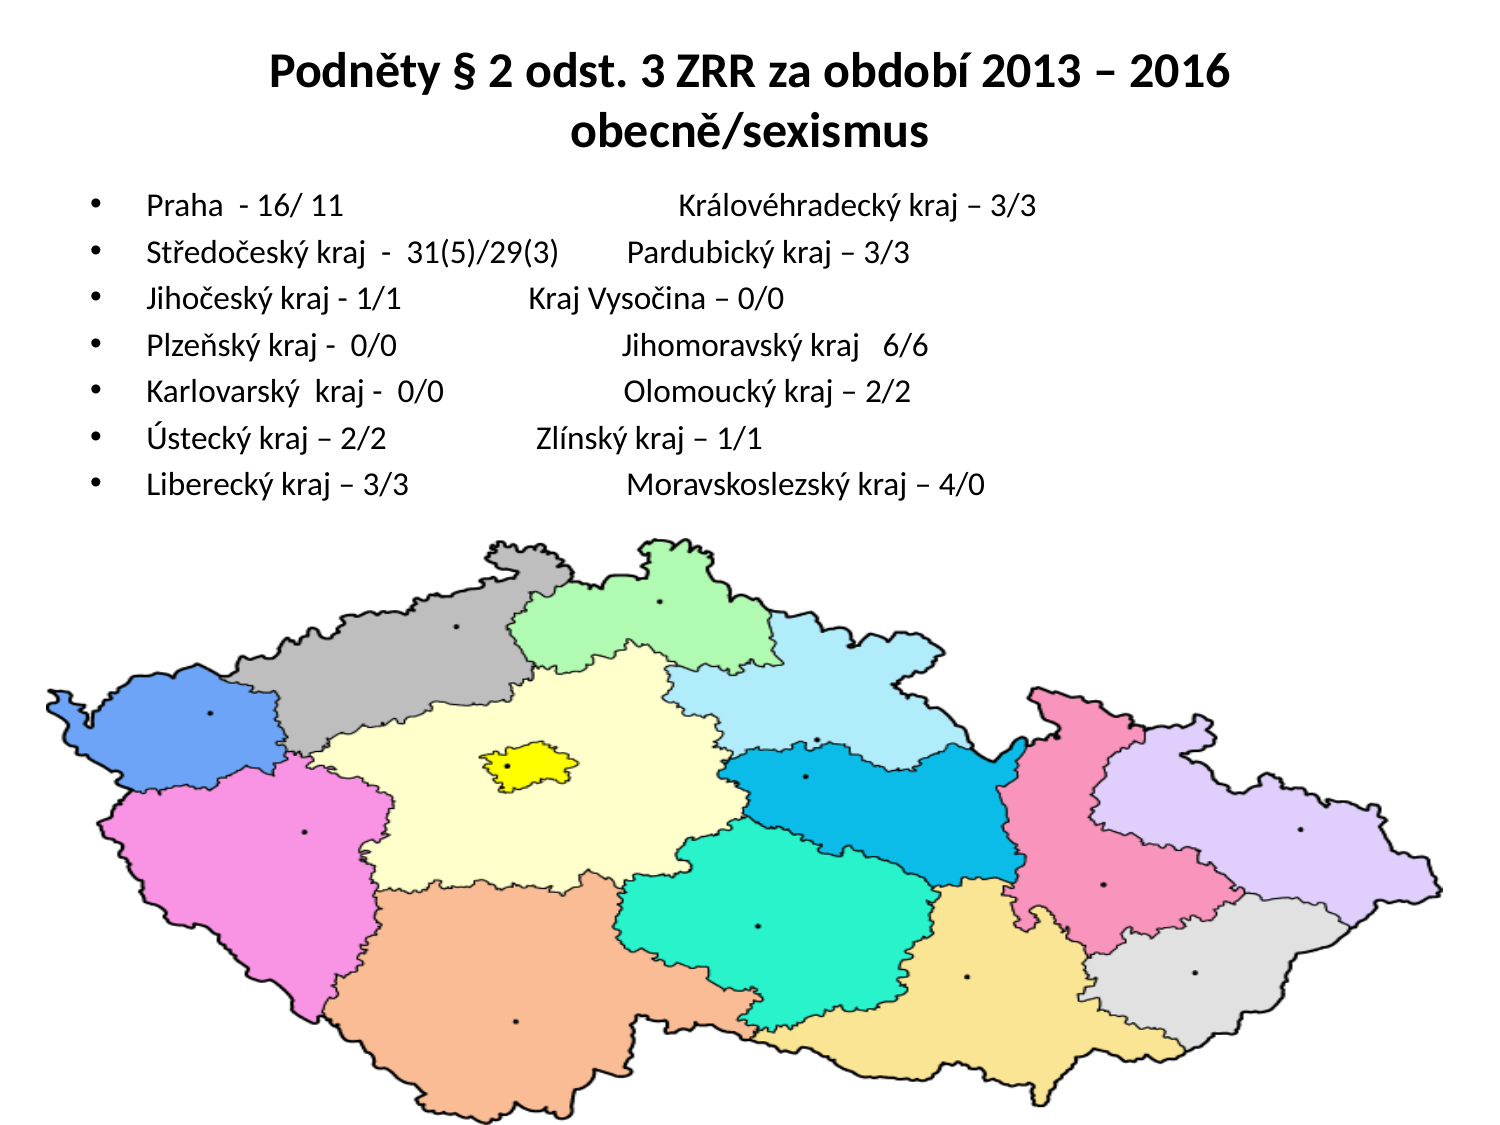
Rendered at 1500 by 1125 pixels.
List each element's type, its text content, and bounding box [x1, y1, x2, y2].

title Podněty § 2 odst. 3 ZRR za období 2013 – 2016 obecně/sexismus [75, 45, 1425, 175]
list Praha - 16/ 11 Královéhradecký kraj – 3/3 Středočeský kraj - 31(5)/29(3) Pardubický kraj – 3/3 Jihočeský kraj - 1/1 Kraj Vysočina – 0/0 Plzeňský kraj - 0/0 Jihomoravský kraj 6/6 Karlovarský kraj - 0/0 Olomoucký kraj – 2/2 Ústecký kraj – 2/2 Zlínský kraj – 1/1 Liberecký kraj – 3/3 Moravskoslezský kraj – 4/0 [75, 175, 1425, 537]
picture [46, 538, 1443, 1125]
